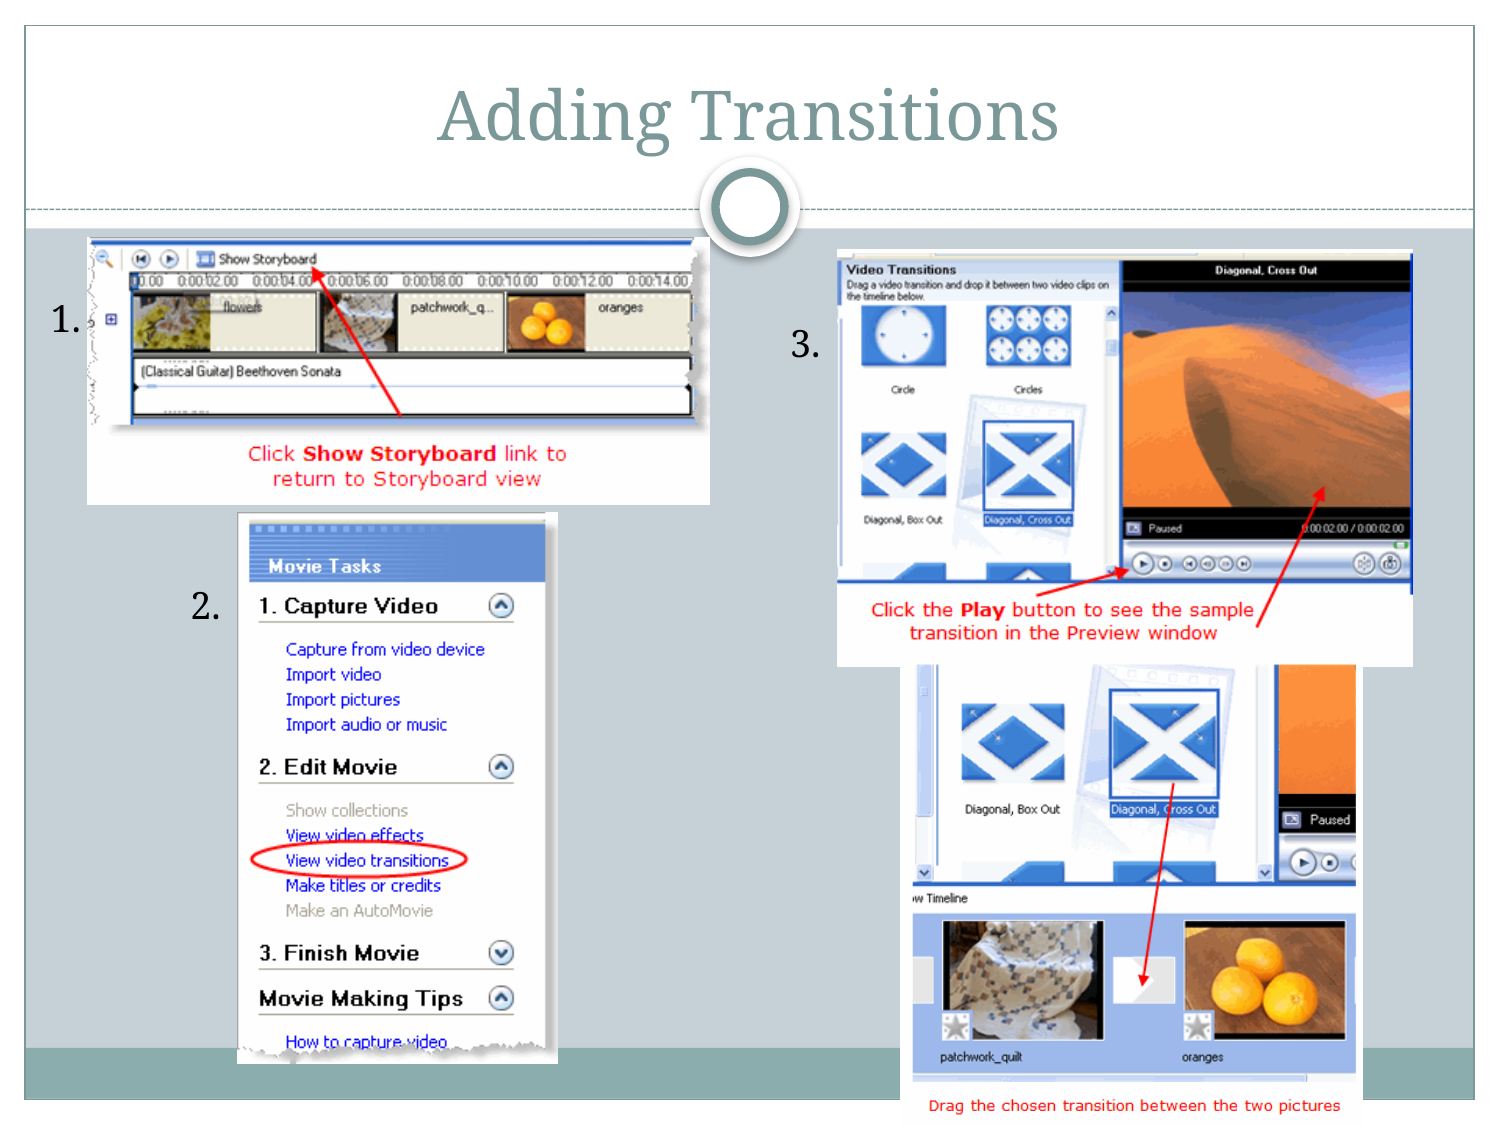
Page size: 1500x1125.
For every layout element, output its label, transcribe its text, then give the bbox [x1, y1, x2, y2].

title Adding Transitions [49, 37, 1450, 162]
text_box 1. [35, 287, 80, 348]
text_box 2. [175, 574, 230, 635]
picture [237, 512, 558, 1065]
text_box 3. [775, 312, 830, 373]
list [87, 237, 710, 505]
picture [837, 249, 1413, 1125]
